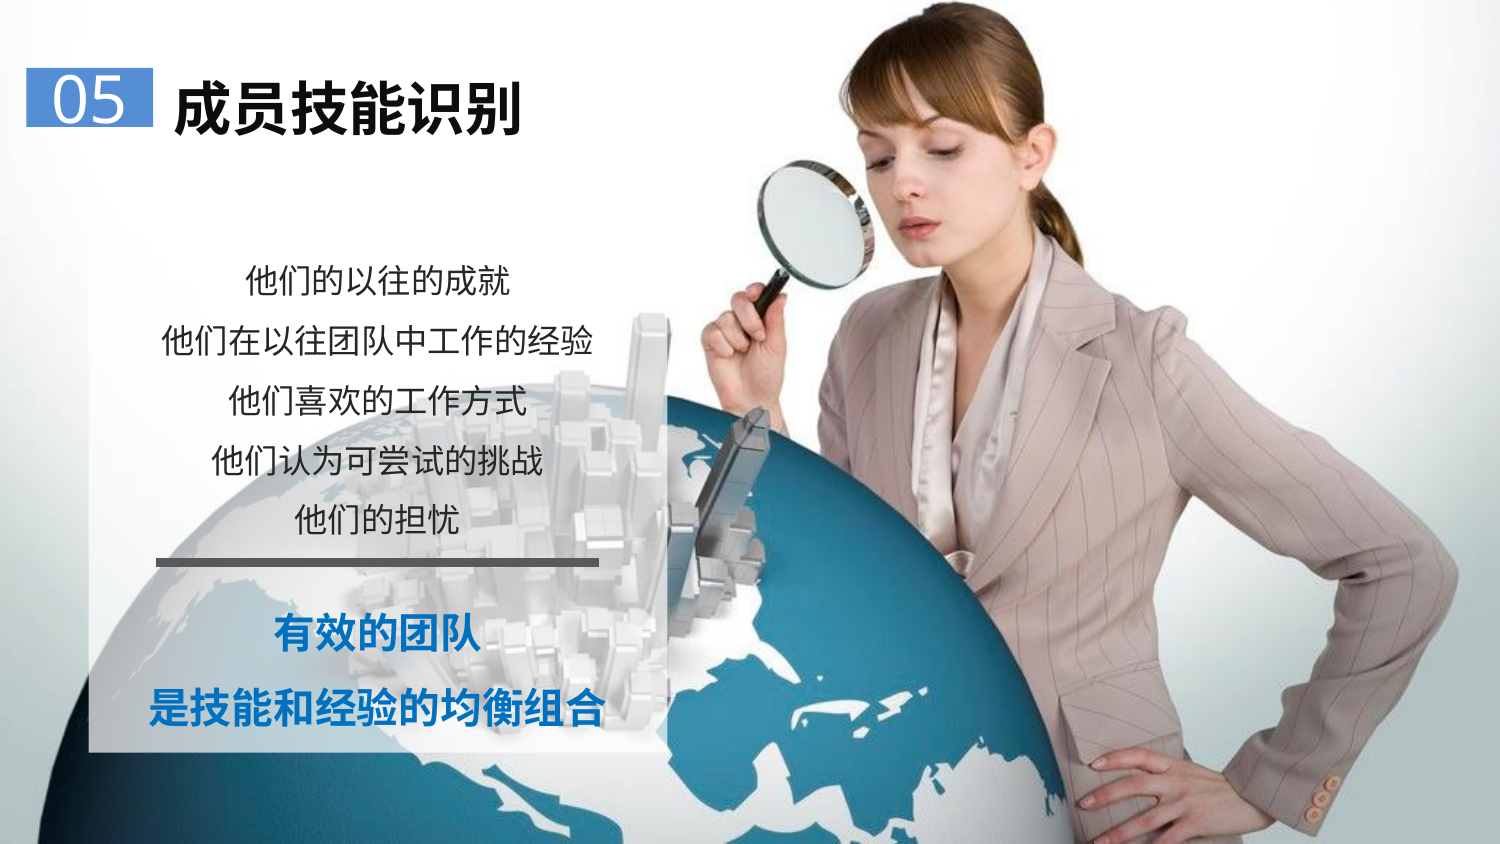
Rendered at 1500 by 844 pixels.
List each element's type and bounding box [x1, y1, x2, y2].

text_box [26, 43, 597, 152]
picture [0, 0, 1500, 844]
